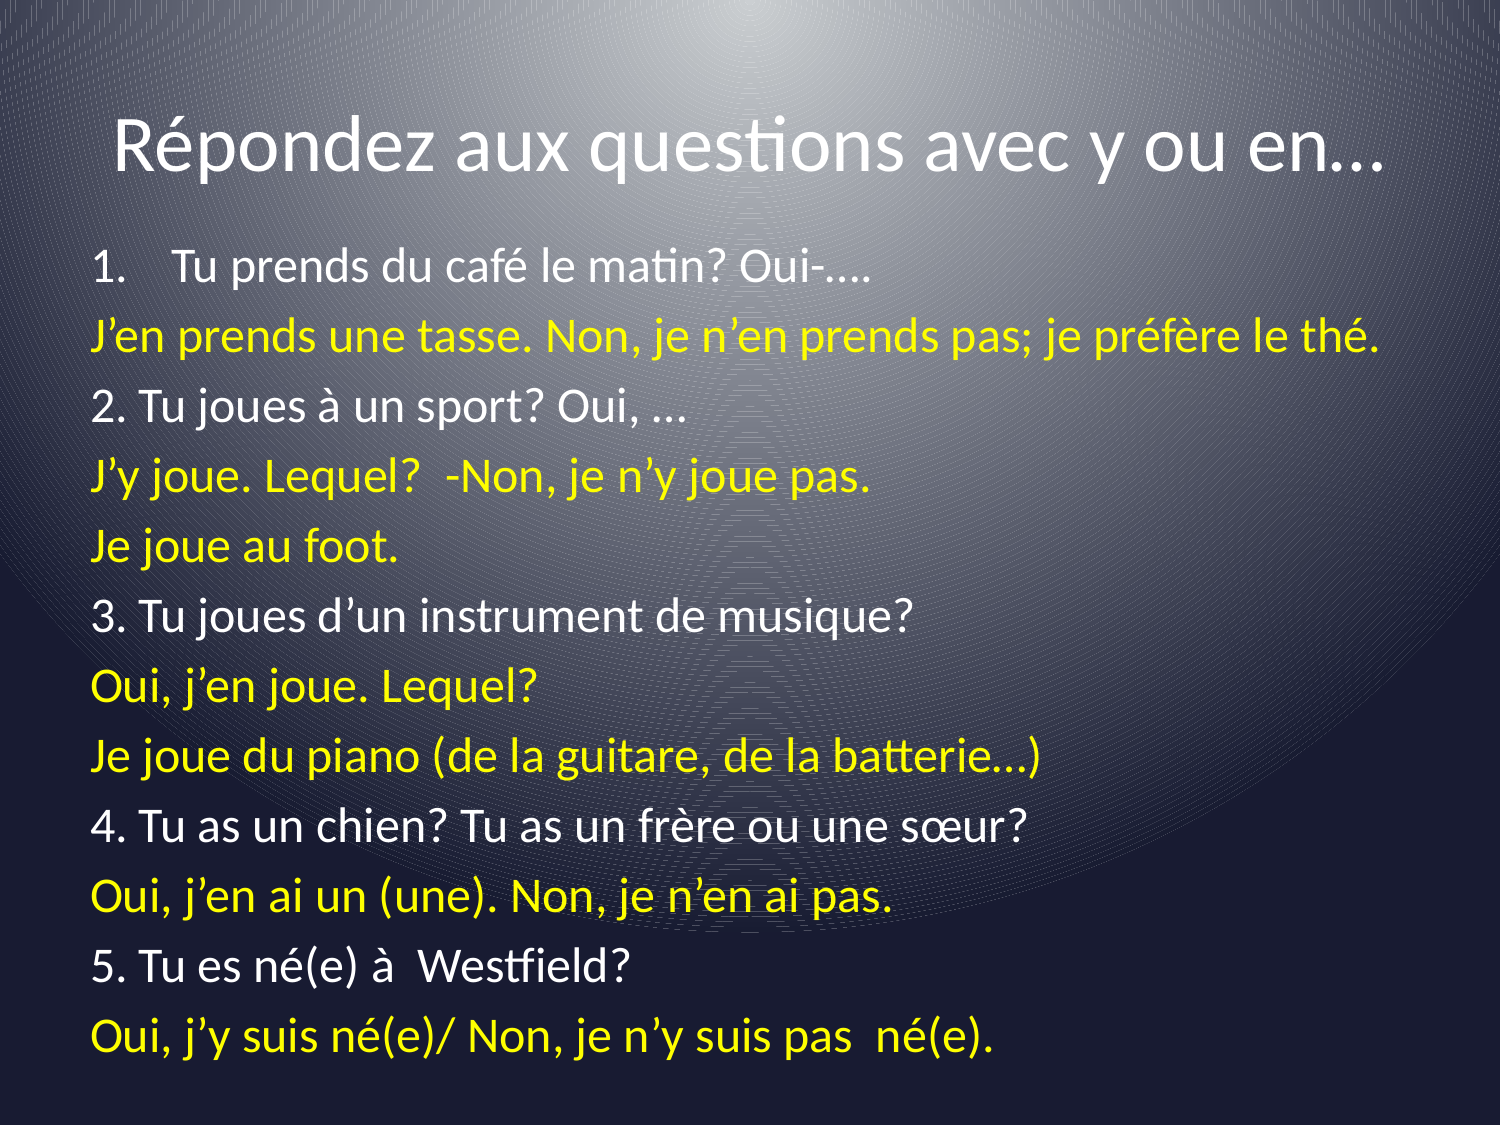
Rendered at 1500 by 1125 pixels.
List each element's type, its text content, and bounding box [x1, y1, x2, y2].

title Répondez aux questions avec y ou en… [75, 45, 1425, 224]
list Tu prends du café le matin? Oui-…. J’en prends une tasse. Non, je n’en prends pas; je préfère le thé. 2. Tu joues à un sport? Oui, … J’y joue. Lequel? -Non, je n’y joue pas. Je joue au foot. 3. Tu joues d’un instrument de musique? Oui, j’en joue. Lequel? Je joue du piano (de la guitare, de la batterie…) 4. Tu as un chien? Tu as un frère ou une sœur? Oui, j’en ai un (une). Non, je n’en ai pas. 5. Tu es né(e) à Westfield? Oui, j’y suis né(e)/ Non, je n’y suis pas né(e). [75, 224, 1425, 1075]
